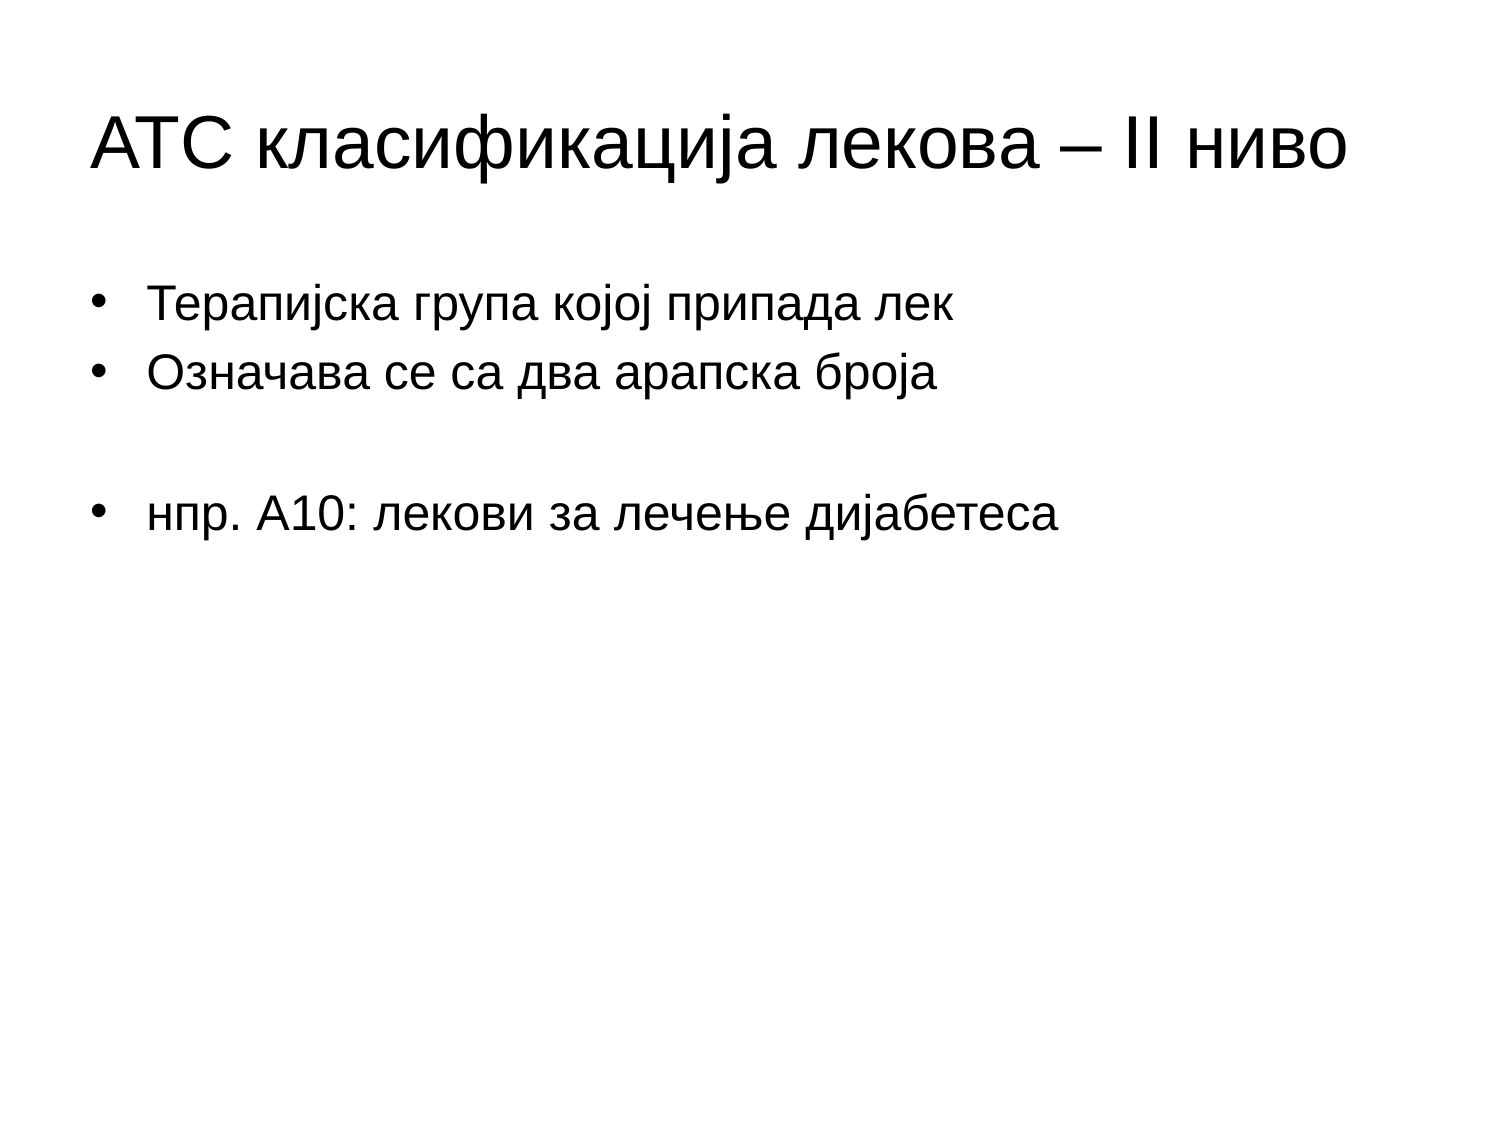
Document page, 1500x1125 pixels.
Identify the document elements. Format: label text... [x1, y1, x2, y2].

title ATC класификација лекова – II ниво [75, 45, 1425, 233]
list Терапијска група којој припада лек Означава се са два арапска броја нпр. А10: лекови за лечење дијабетеса [75, 262, 1425, 1005]
